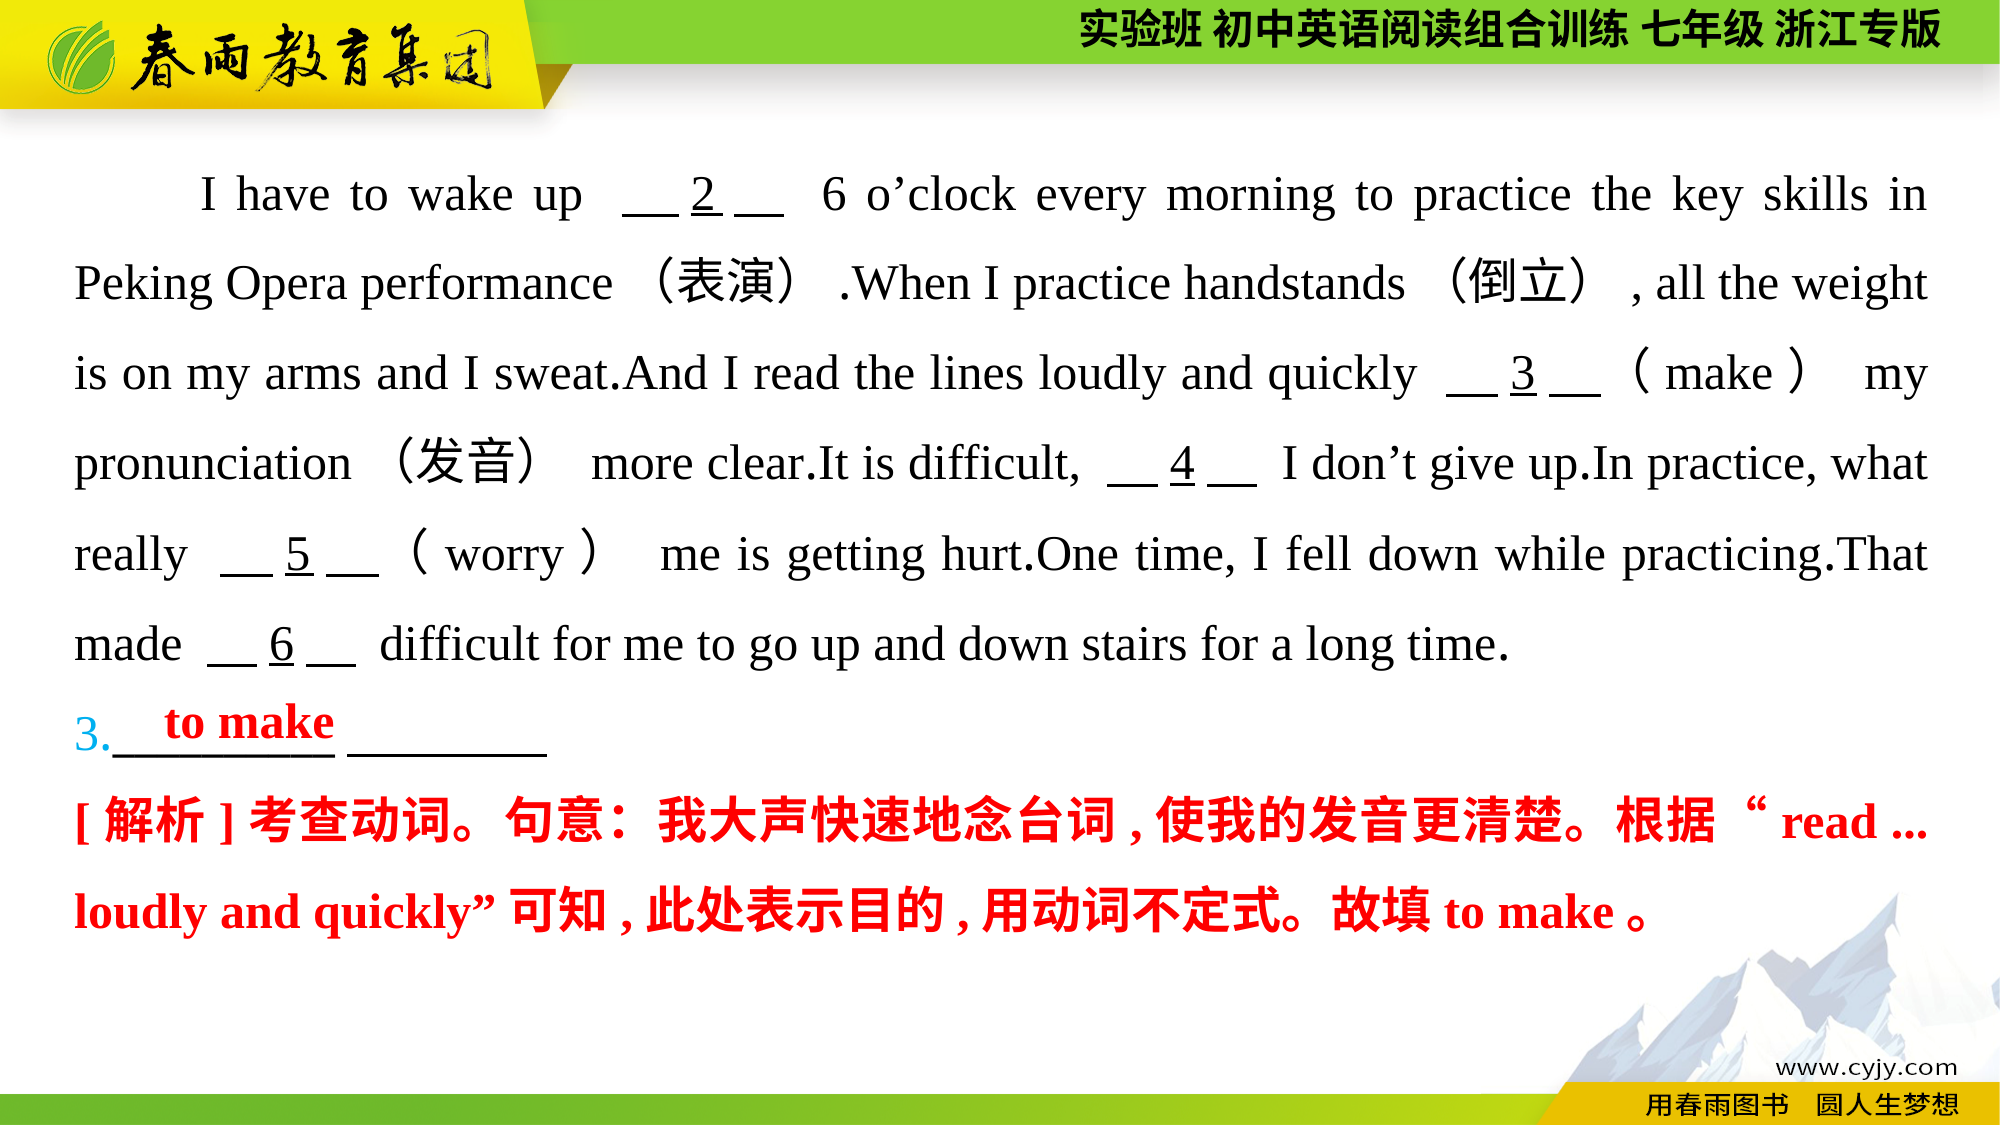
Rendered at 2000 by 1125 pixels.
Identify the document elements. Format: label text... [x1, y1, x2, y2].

text_box [解析]考查动词。句意：我大声快速地念台词,使我的发音更清楚。根据“read ... loudly and quickly”可知,此处表示目的,用动词不定式。故填to make。 [59, 751, 1944, 947]
picture [0, 0, 2000, 1125]
text_box to make [148, 681, 350, 751]
list I have to wake up 2 6 o’clock every morning to practice the key skills in Peking Opera performance（表演）.When I practice handstands（倒立）, all the weight is on my arms and I sweat.And I read the lines loudly and quickly 3 （make） my pronunciation（发音） more clear.It is difficult, 4 I don’t give up.In practice, what really 5 （worry） me is getting hurt.One time, I fell down while practicing.That made 6 difficult for me to go up and down stairs for a long time. 3.__________ [59, 122, 1944, 751]
